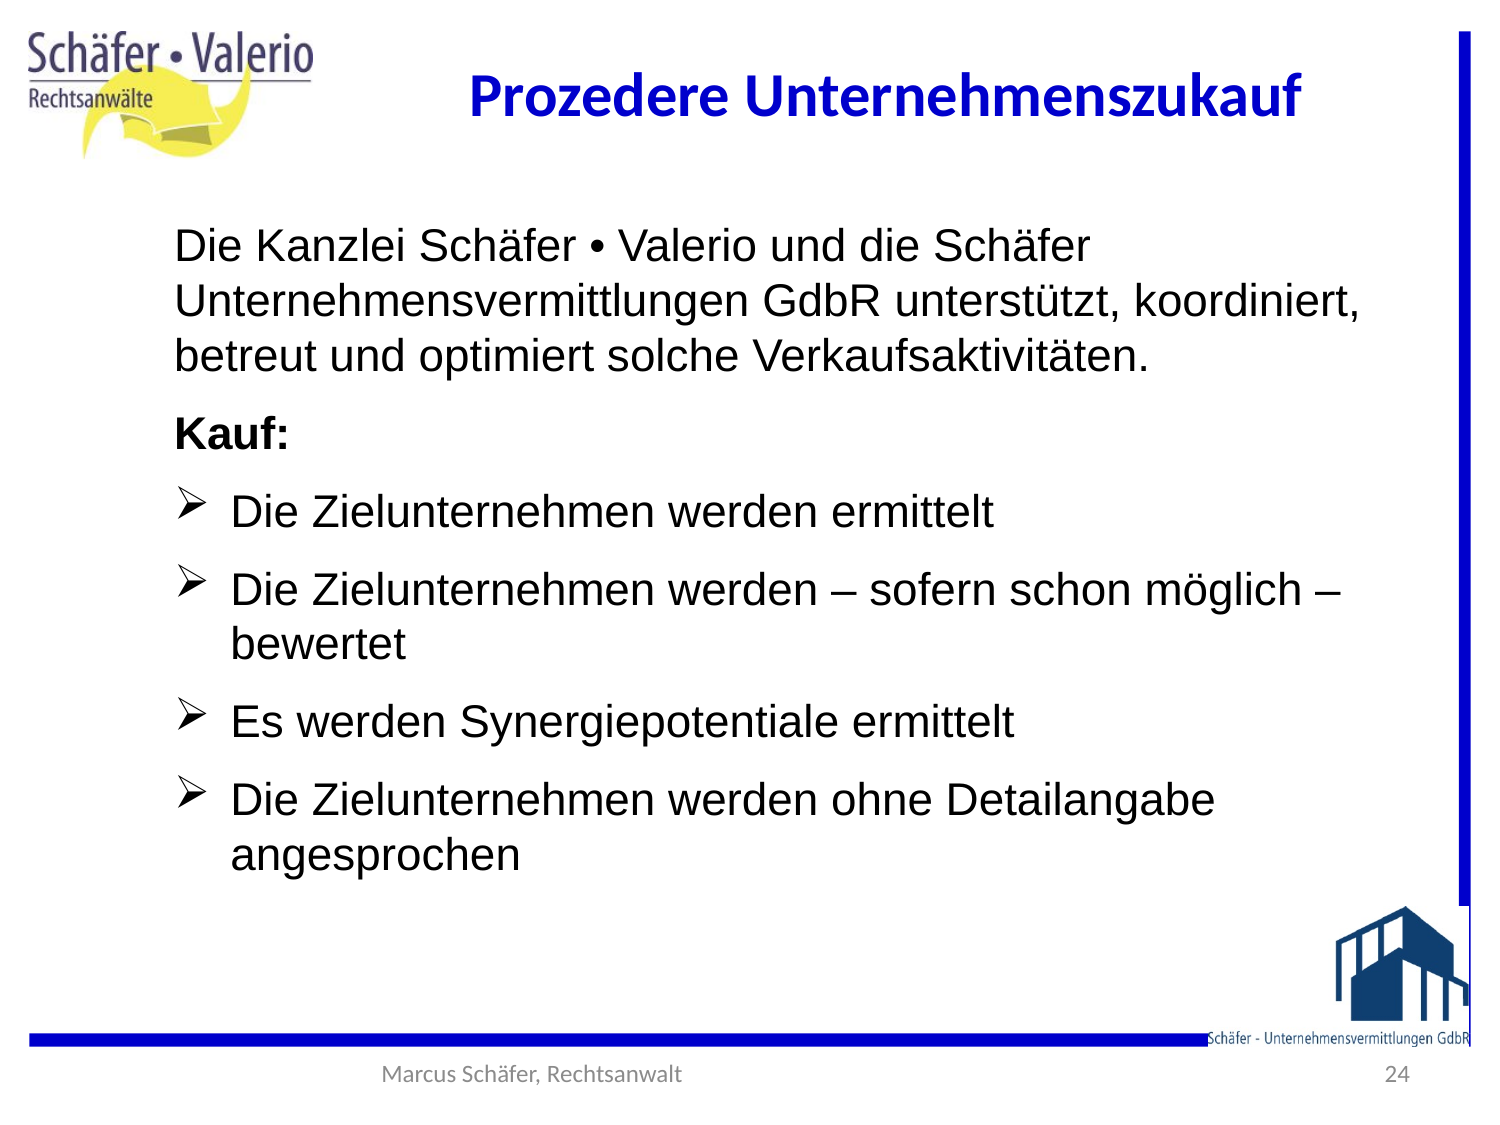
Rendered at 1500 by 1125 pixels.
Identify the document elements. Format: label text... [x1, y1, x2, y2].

picture [1208, 905, 1470, 1048]
picture [28, 31, 314, 160]
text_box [29, 31, 1471, 1048]
slide_number 24 [1074, 1055, 1425, 1103]
footer Marcus Schäfer, Rechtsanwalt [76, 1055, 988, 1103]
